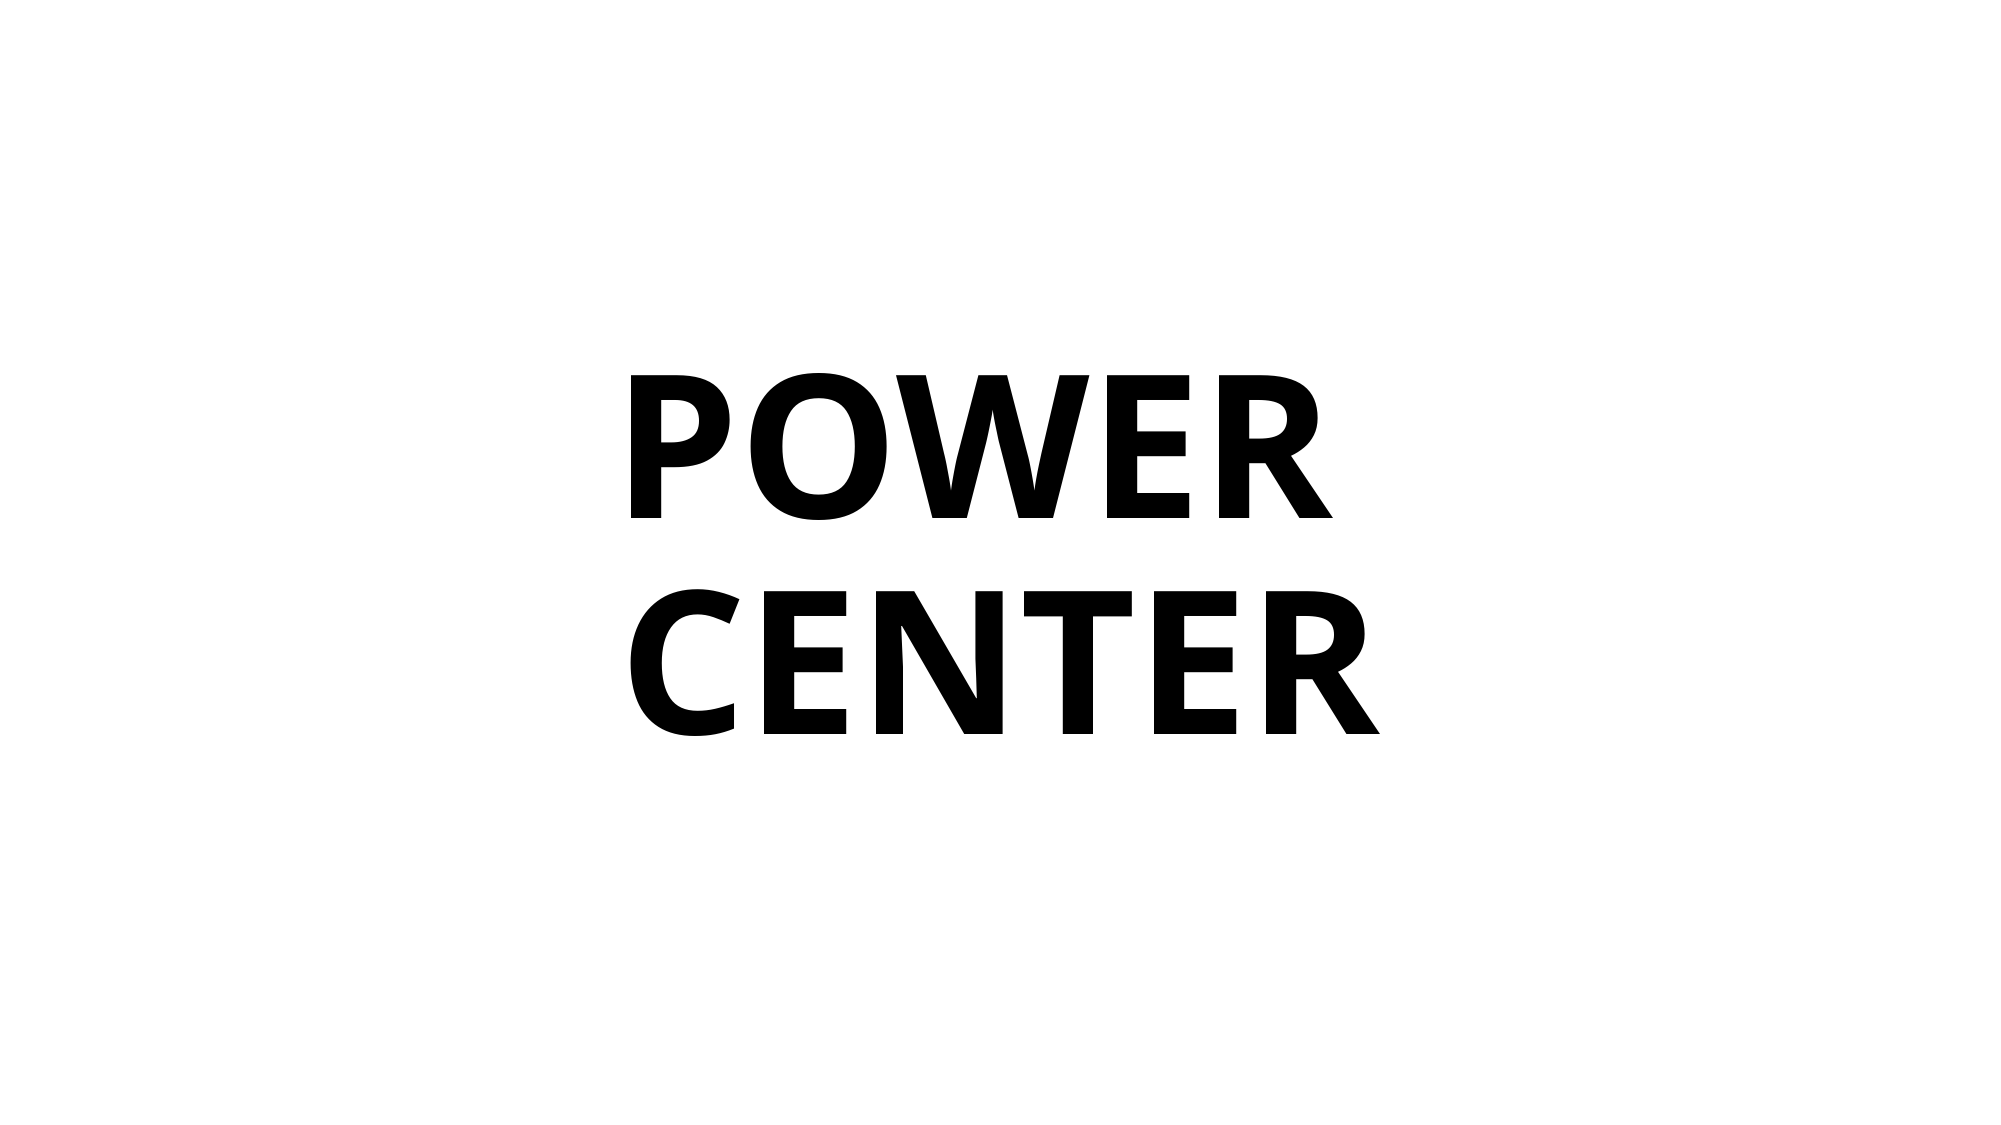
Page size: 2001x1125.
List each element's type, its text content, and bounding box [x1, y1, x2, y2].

title POWER CENTER [137, 59, 1863, 1064]
